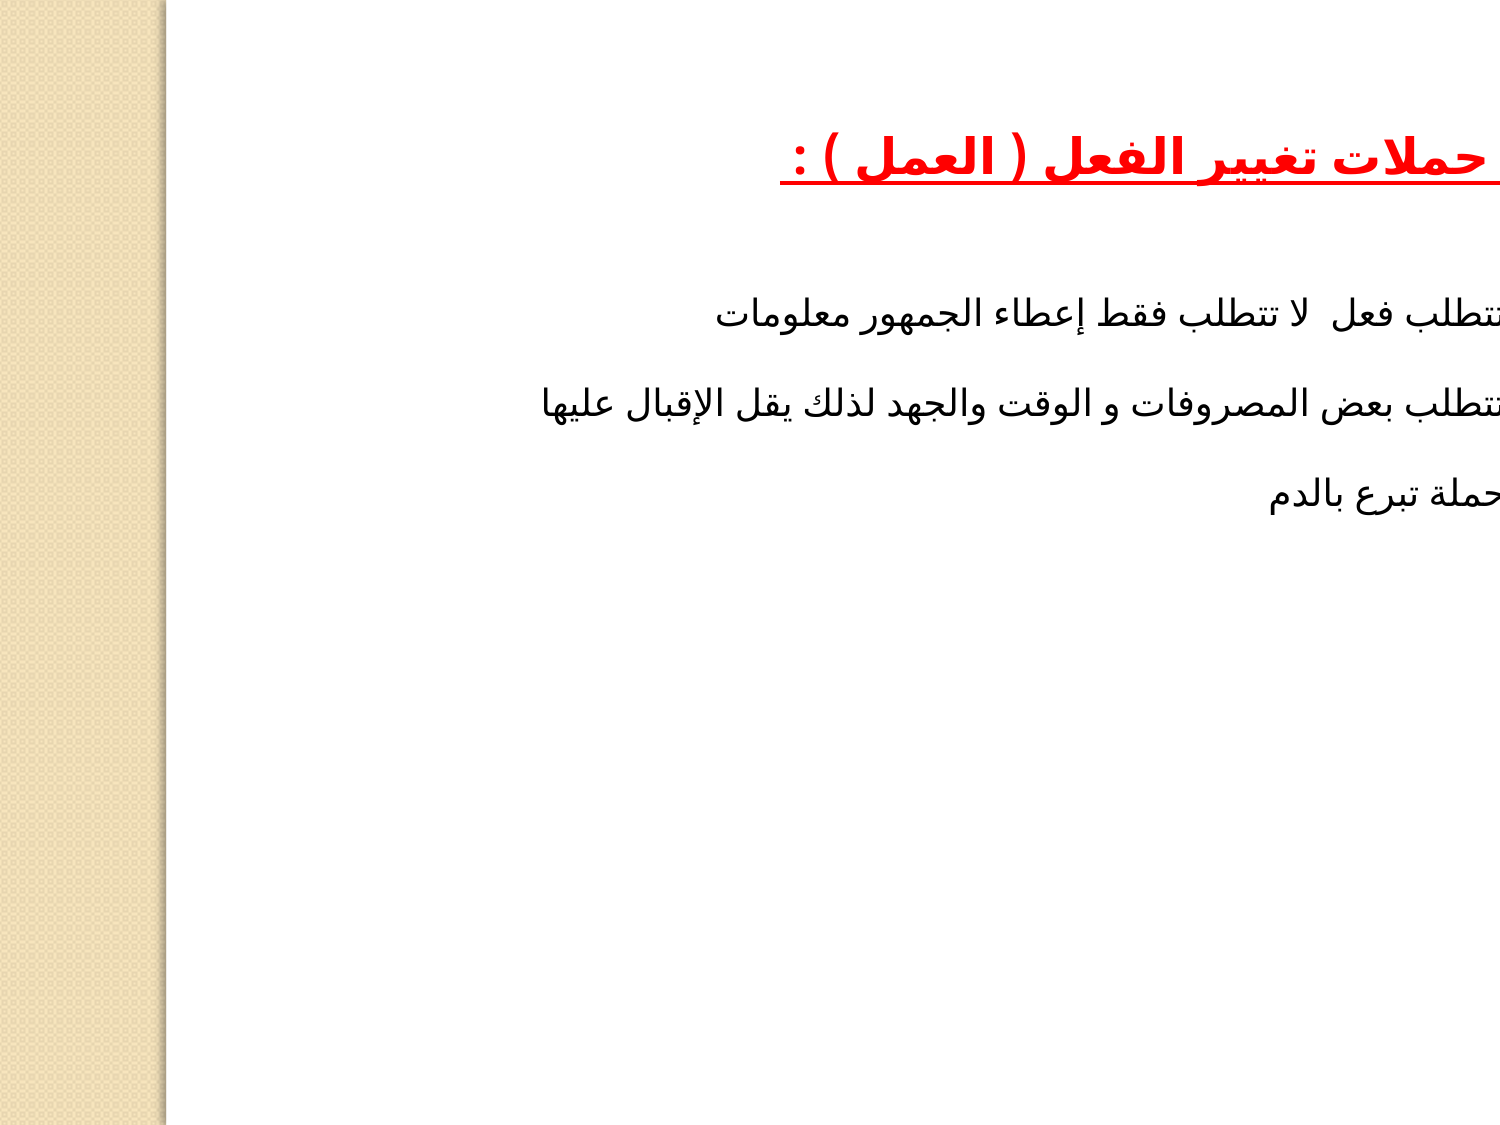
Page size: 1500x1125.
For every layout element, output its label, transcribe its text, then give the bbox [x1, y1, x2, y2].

text_box تتطلب فعل لا تتطلب فقط إعطاء الجمهور معلومات تتطلب بعض المصروفات و الوقت والجهد لذلك يقل الإقبال عليها حملة تبرع بالدم [516, 281, 1500, 521]
text_box 2- حملات تغيير الفعل ( العمل ) : [765, 117, 1500, 192]
